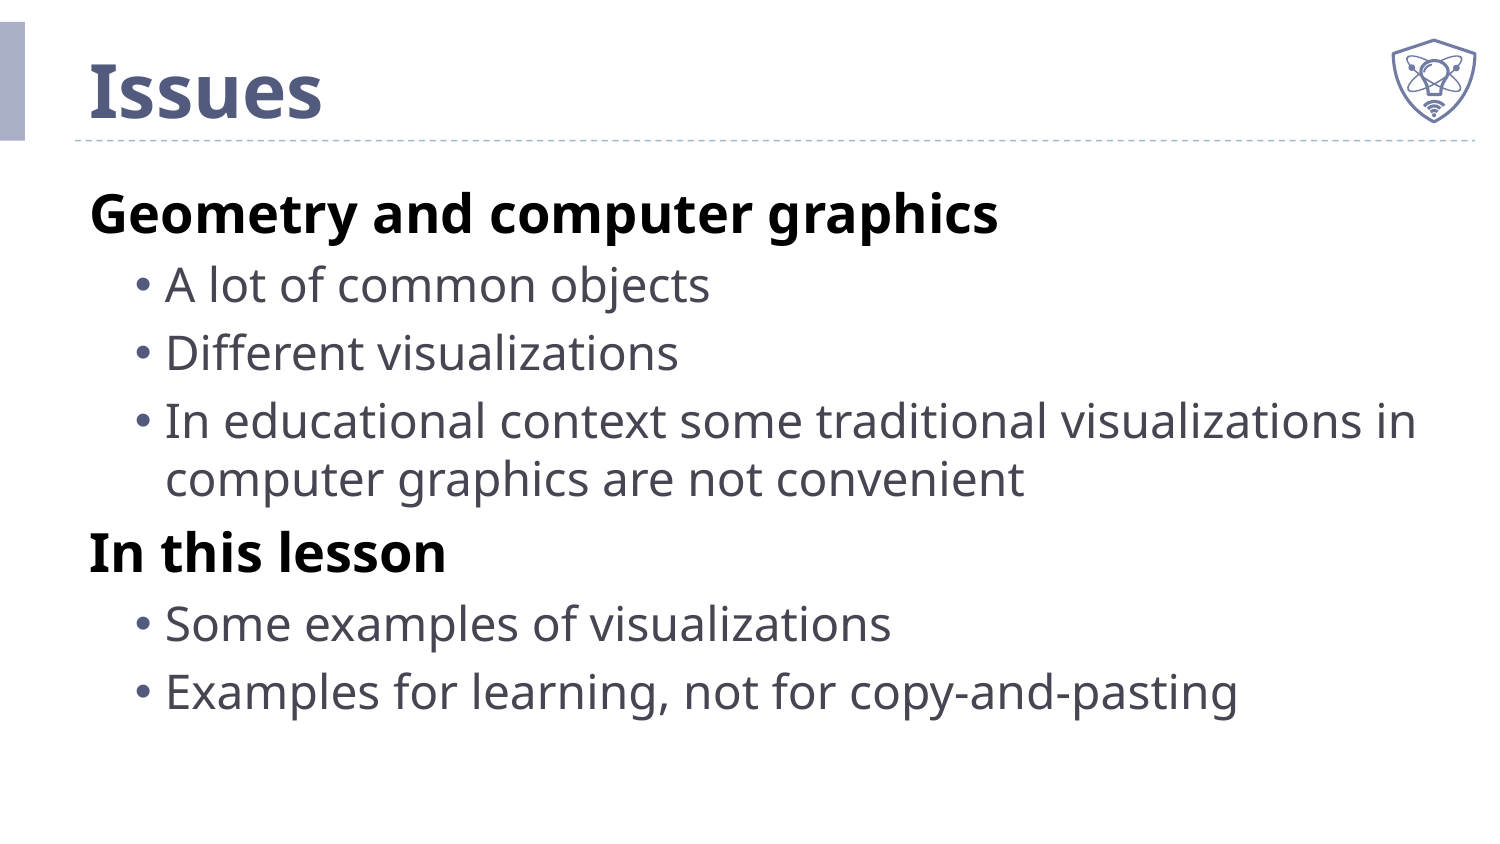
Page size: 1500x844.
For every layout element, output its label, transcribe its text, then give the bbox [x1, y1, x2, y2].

list Geometry and computer graphics A lot of common objects Different visualizations In educational context some traditional visualizations in computer graphics are not convenient In this lesson Some examples of visualizations Examples for learning, not for copy-and-pasting [75, 171, 1475, 835]
title Issues [75, 18, 1475, 141]
